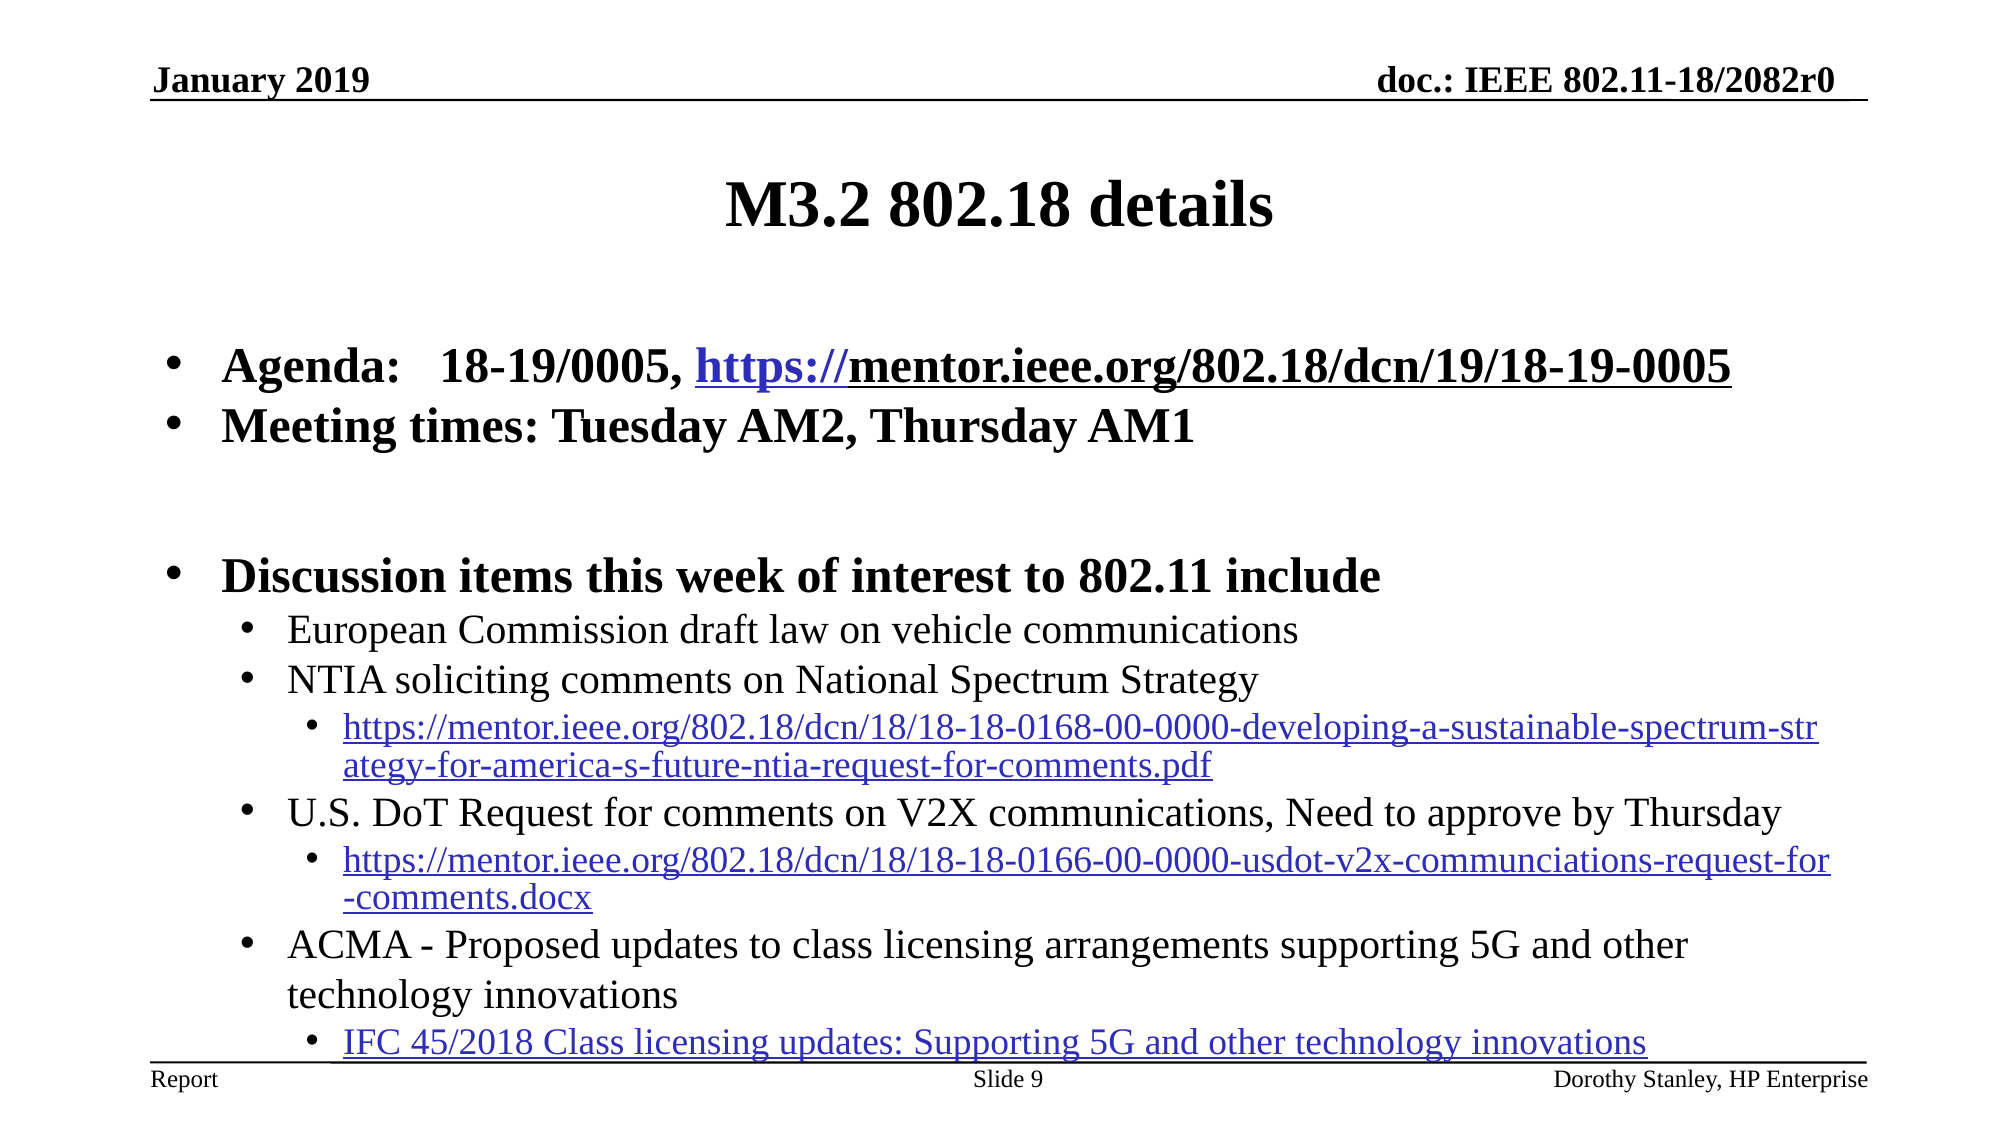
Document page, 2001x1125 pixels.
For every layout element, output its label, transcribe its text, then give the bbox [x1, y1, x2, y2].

footer Dorothy Stanley, HP Enterprise [1512, 1061, 1869, 1093]
list Agenda: 18-19/0005, https://mentor.ieee.org/802.18/dcn/19/18-19-0005 Meeting times: Tuesday AM2, Thursday AM1 Discussion items this week of interest to 802.11 include European Commission draft law on vehicle communications NTIA soliciting comments on National Spectrum Strategy https://mentor.ieee.org/802.18/dcn/18/18-18-0168-00-0000-developing-a-sustainable-spectrum-strategy-for-america-s-future-ntia-request-for-comments.pdf U.S. DoT Request for comments on V2X communications, Need to approve by Thursday https://mentor.ieee.org/802.18/dcn/18/18-18-0166-00-0000-usdot-v2x-communciations-request-for-comments.docx ACMA - Proposed updates to class licensing arrangements supporting 5G and other technology innovations IFC 45/2018 Class licensing updates: Supporting 5G and other technology innovations [150, 324, 1850, 1000]
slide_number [152, 54, 406, 101]
title M3.2 802.18 details [150, 112, 1850, 288]
slide_number Slide 9 [964, 1061, 1053, 1093]
